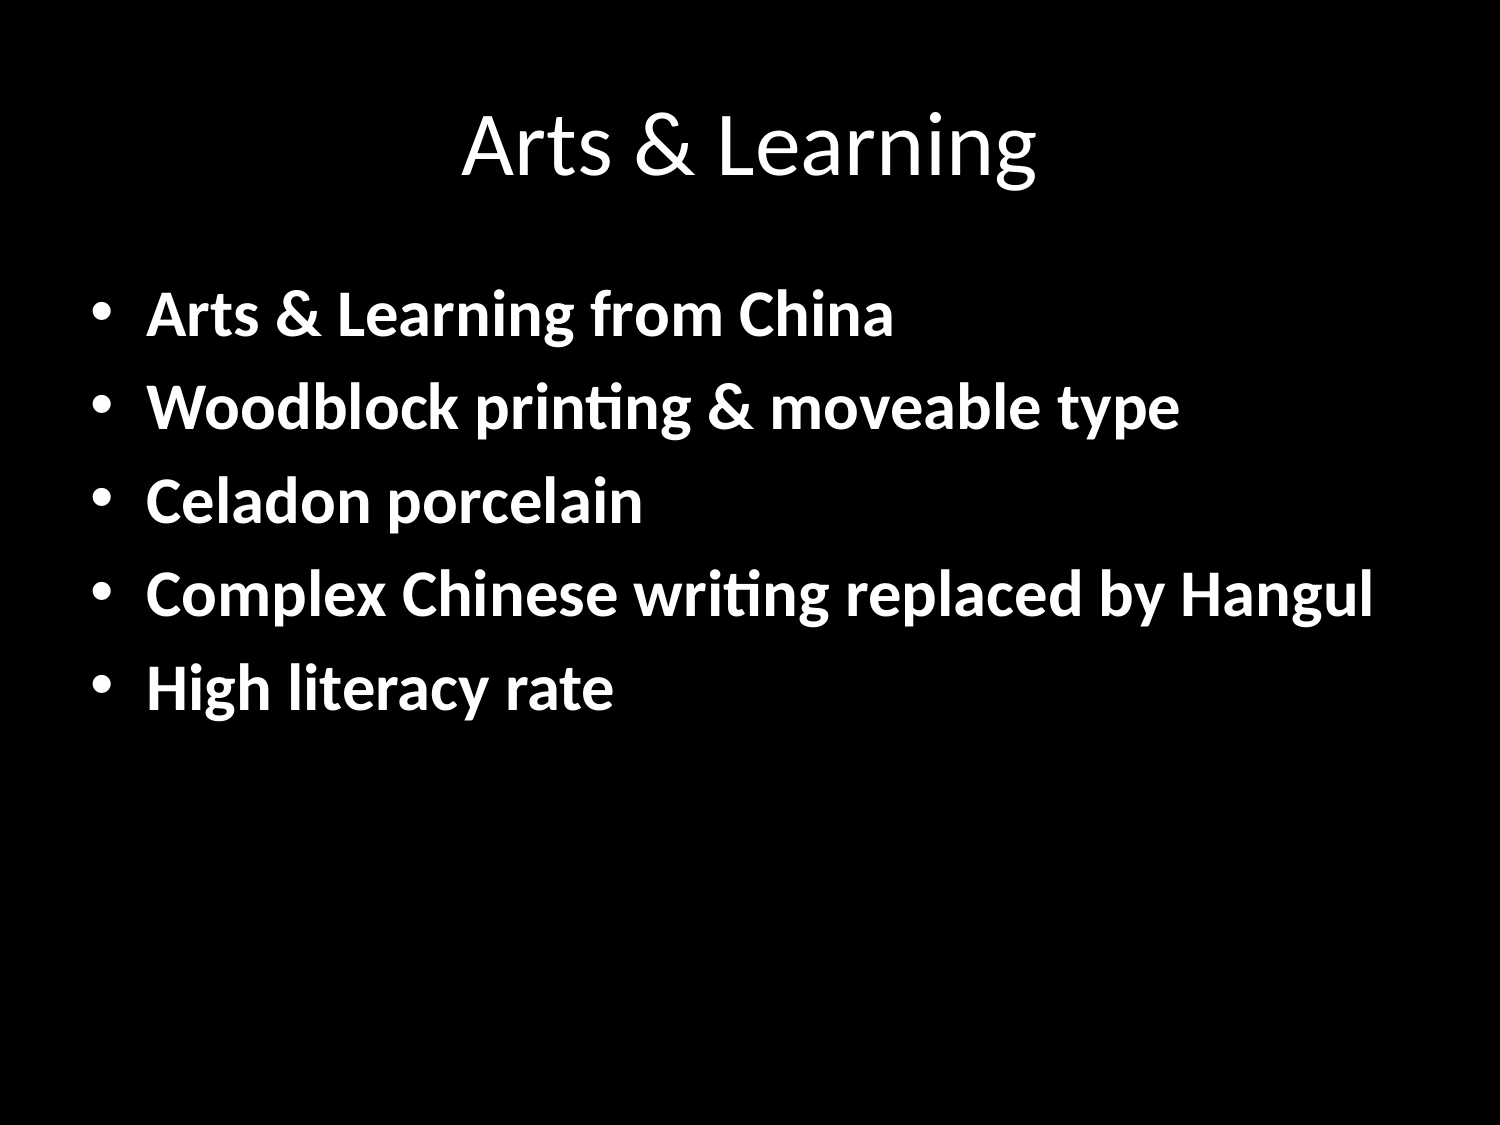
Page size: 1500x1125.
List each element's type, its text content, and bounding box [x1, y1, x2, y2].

list Arts & Learning from China Woodblock printing & moveable type Celadon porcelain Complex Chinese writing replaced by Hangul High literacy rate [75, 262, 1425, 1005]
title Arts & Learning [75, 45, 1425, 233]
